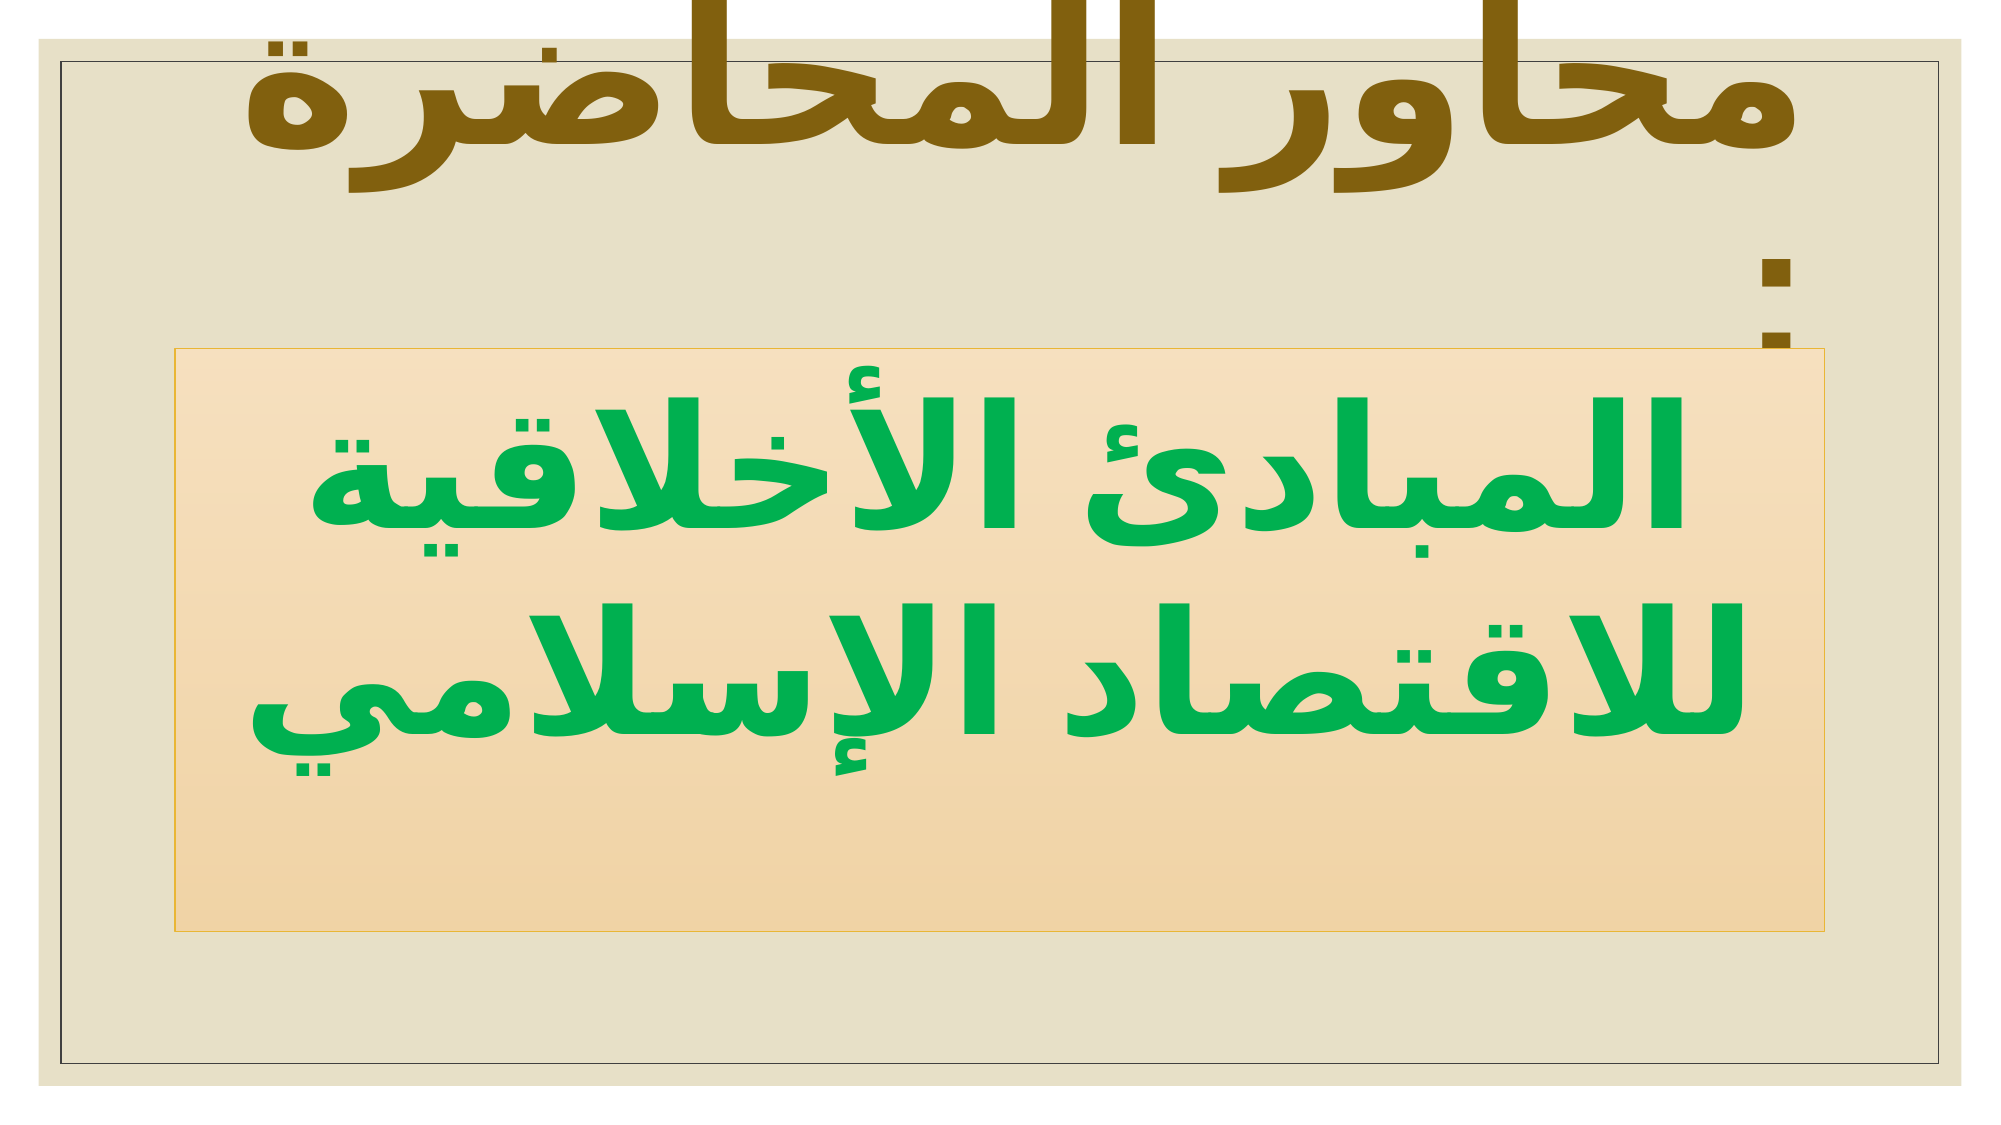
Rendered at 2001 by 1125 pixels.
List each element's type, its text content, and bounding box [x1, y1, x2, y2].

title محاور المحاضرة : [174, 92, 1825, 283]
list المبادئ الأخلاقية للاقتصاد الإسلامي [174, 348, 1825, 932]
